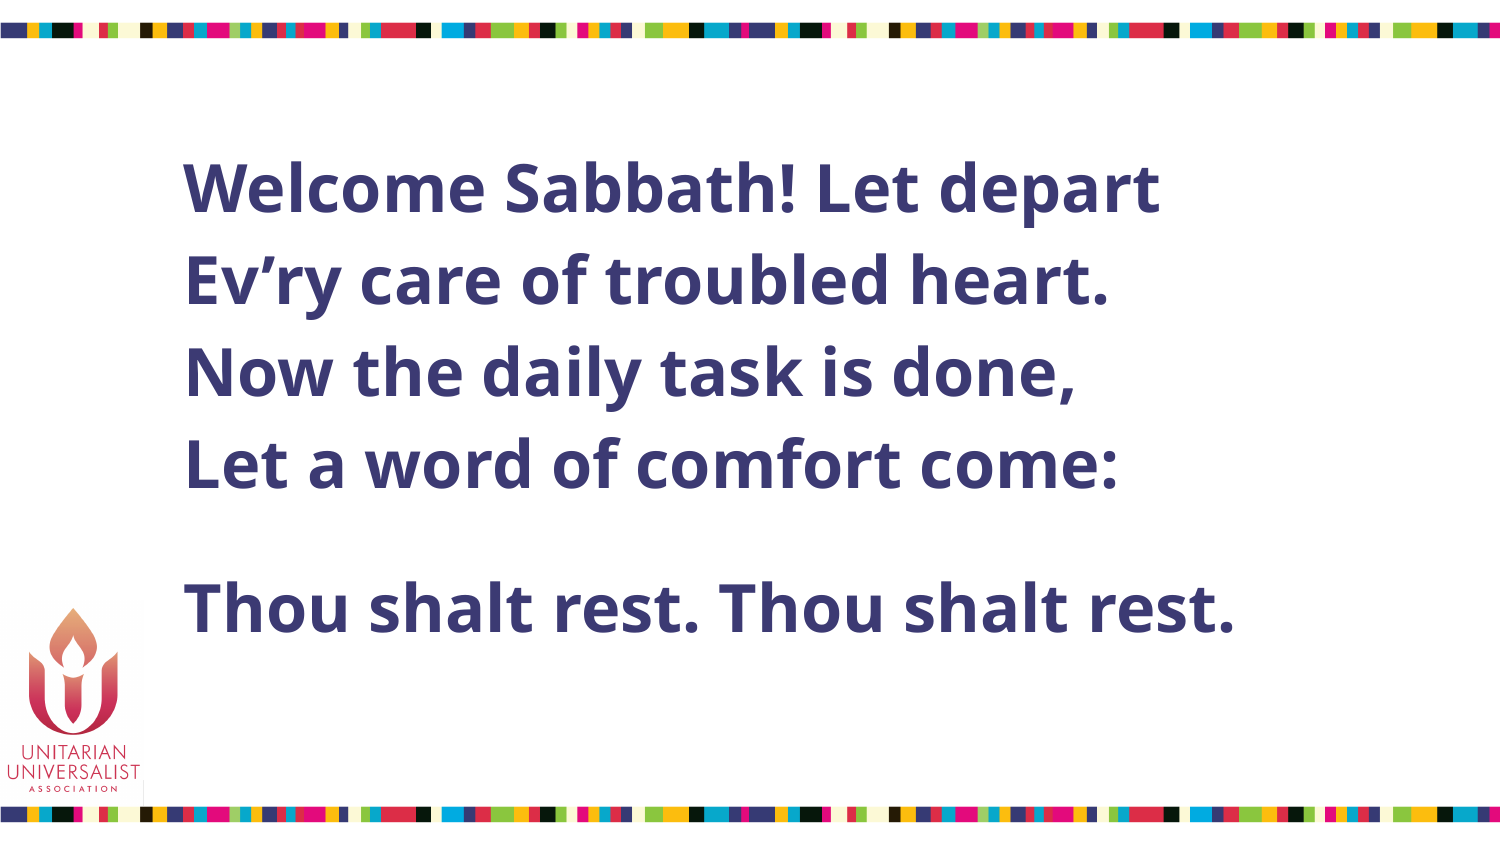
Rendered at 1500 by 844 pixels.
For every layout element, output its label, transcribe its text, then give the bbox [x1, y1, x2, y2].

picture [0, 22, 1500, 40]
picture [0, 600, 1500, 824]
text_box Welcome Sabbath! Let depart Ev’ry care of troubled heart. Now the daily task is done, Let a word of comfort come: Thou shalt rest. Thou shalt rest. [168, 119, 1421, 805]
